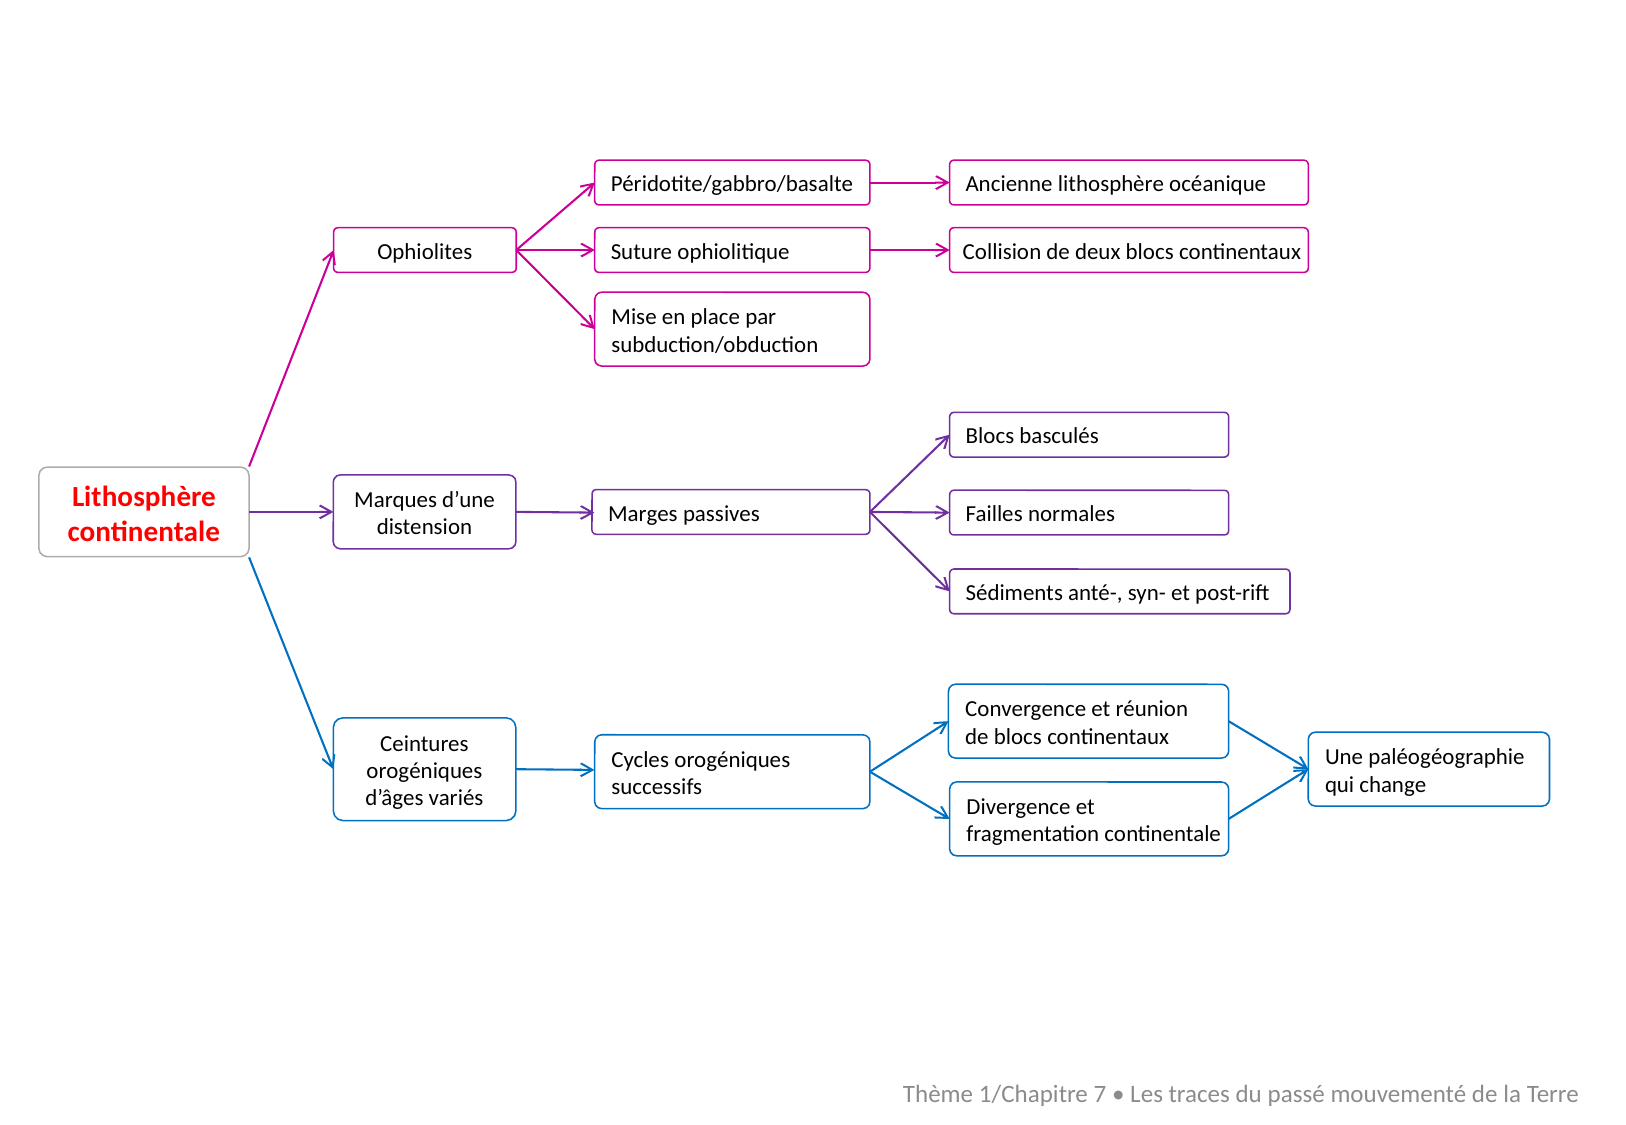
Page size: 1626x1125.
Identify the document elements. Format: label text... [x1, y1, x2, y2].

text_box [869, 721, 949, 771]
text_box Péridotite/gabbro/basalte [594, 160, 870, 205]
footer Thème 1/Chapitre 7 • Les traces du passé mouvementé de la Terre [0, 1071, 1625, 1125]
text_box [516, 250, 595, 330]
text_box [869, 511, 950, 592]
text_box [869, 434, 950, 511]
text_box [249, 557, 334, 770]
text_box Blocs basculés [949, 412, 1229, 458]
text_box Suture ophiolitique [595, 227, 870, 273]
text_box Lithosphère continentale [38, 467, 250, 557]
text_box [249, 249, 334, 467]
text_box Convergence et réunion de blocs continentaux [948, 684, 1229, 759]
text_box Collision de deux blocs continentaux [949, 227, 1309, 273]
text_box Failles normales [950, 490, 1229, 535]
text_box Une paléogéographie qui change [1309, 732, 1550, 807]
text_box Ancienne lithosphère océanique [949, 160, 1309, 205]
text_box Cycles orogéniques successifs [594, 734, 869, 809]
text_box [869, 771, 950, 819]
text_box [516, 182, 595, 249]
text_box Sédiments anté-, syn- et post-rift [949, 568, 1291, 614]
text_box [1228, 769, 1309, 819]
text_box Mise en place par subduction/obduction [594, 292, 870, 367]
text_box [1228, 721, 1309, 769]
text_box Ceintures orogéniques d’âges variés [333, 717, 516, 821]
text_box Divergence et fragmentation continentale [949, 781, 1229, 856]
text_box Marques d’une distension [333, 474, 516, 549]
text_box Marges passives [591, 489, 869, 535]
text_box Ophiolites [333, 227, 516, 273]
